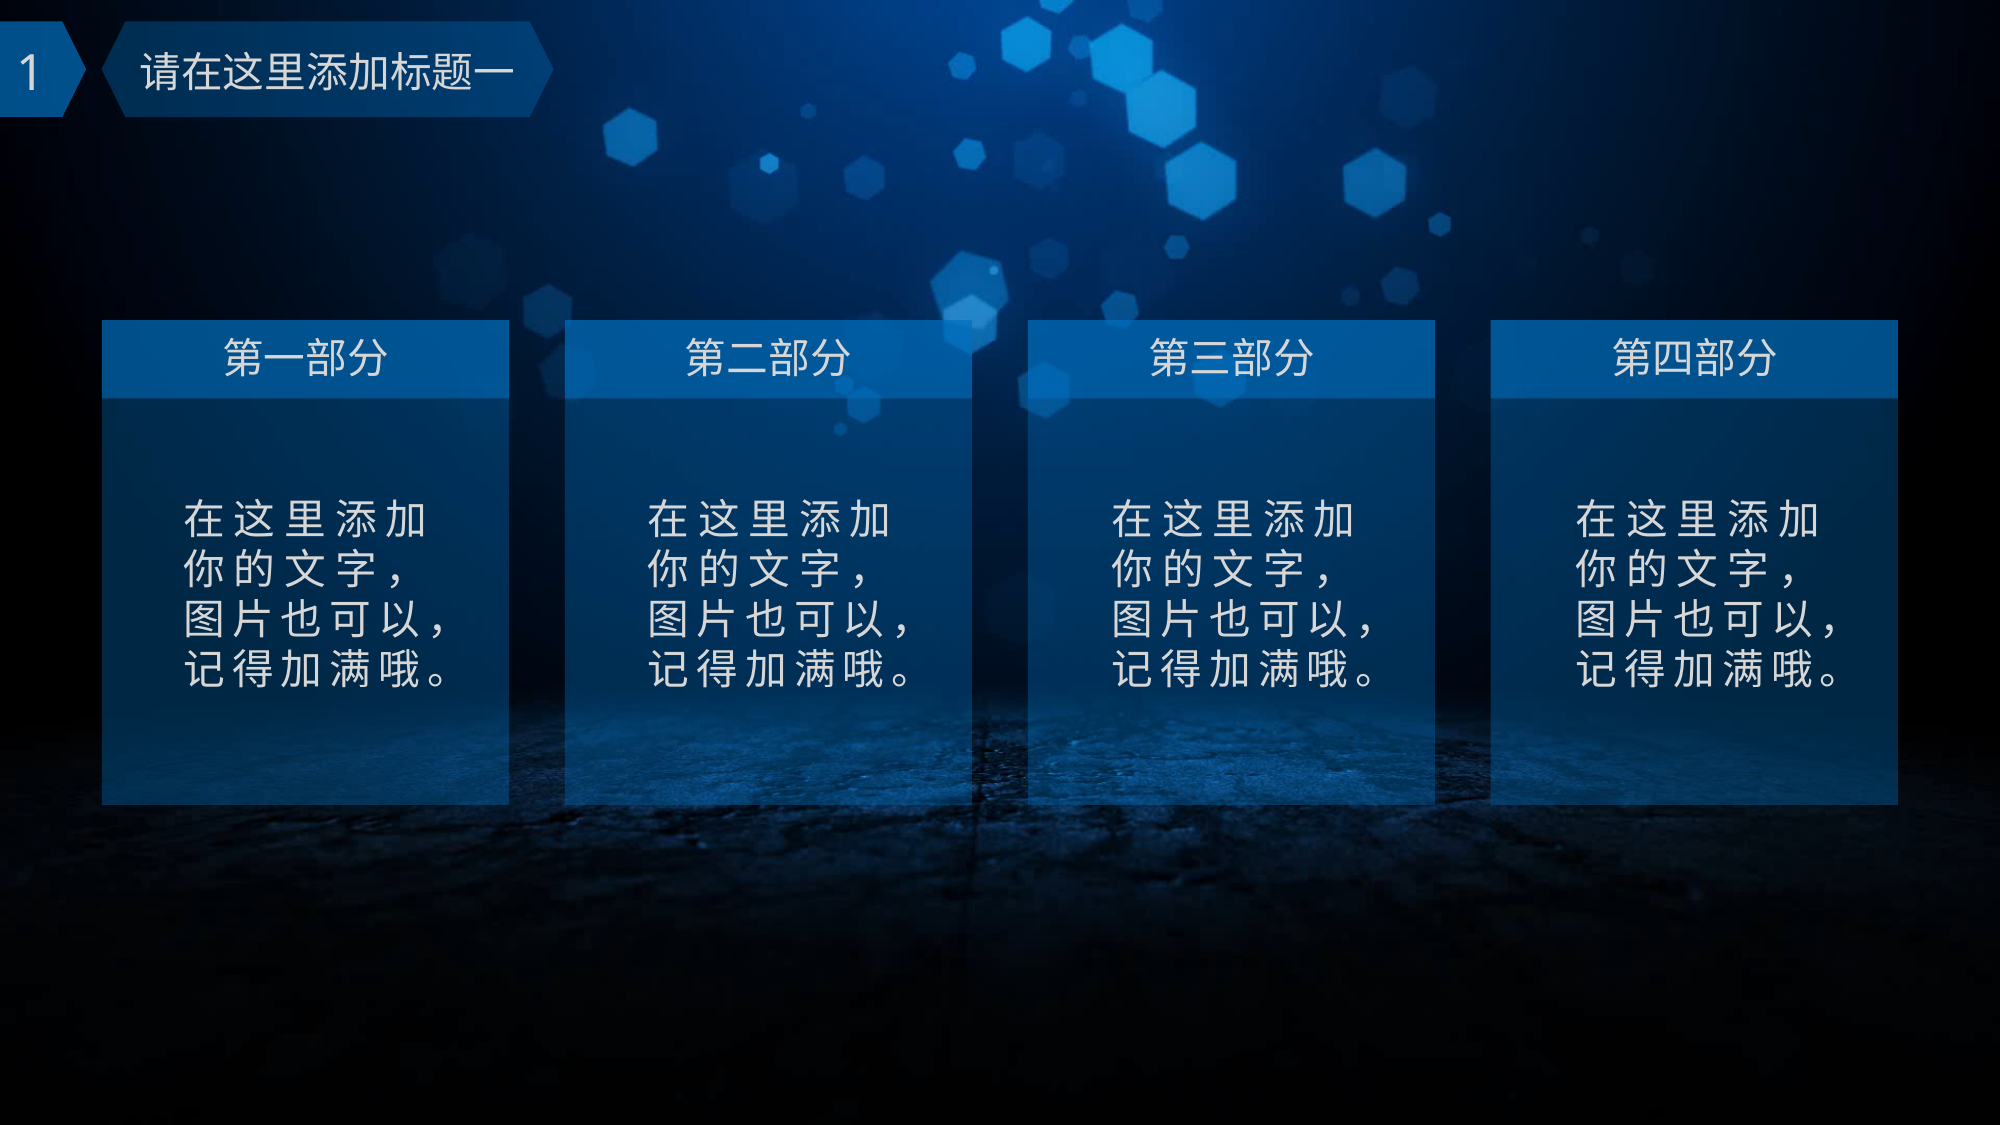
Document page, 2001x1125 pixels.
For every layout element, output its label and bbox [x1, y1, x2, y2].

text_box [1027, 320, 1436, 805]
picture [0, 0, 2000, 1125]
text_box [1490, 320, 1898, 805]
text_box [0, 21, 554, 118]
text_box [101, 320, 510, 805]
text_box [564, 320, 973, 805]
